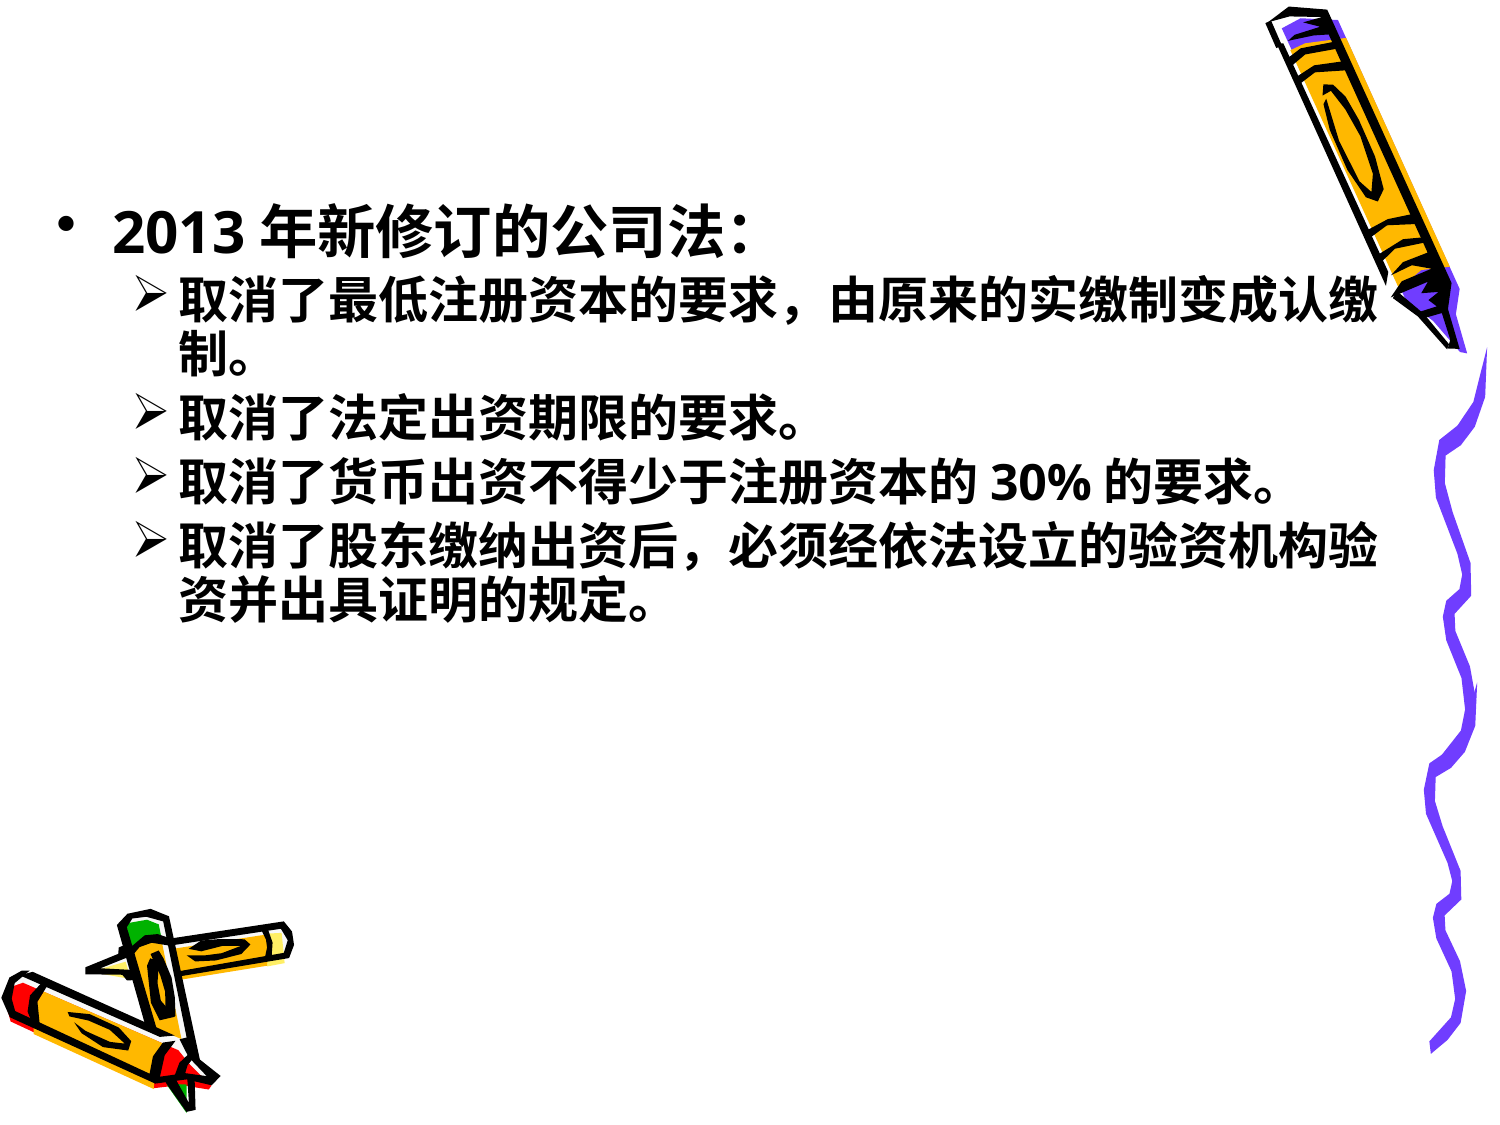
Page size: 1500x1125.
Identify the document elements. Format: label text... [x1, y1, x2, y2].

list 2013年新修订的公司法： 取消了最低注册资本的要求，由原来的实缴制变成认缴制。 取消了法定出资期限的要求。 取消了货币出资不得少于注册资本的30%的要求。 取消了股东缴纳出资后，必须经依法设立的验资机构验资并出具证明的规定。 [40, 113, 1443, 1024]
